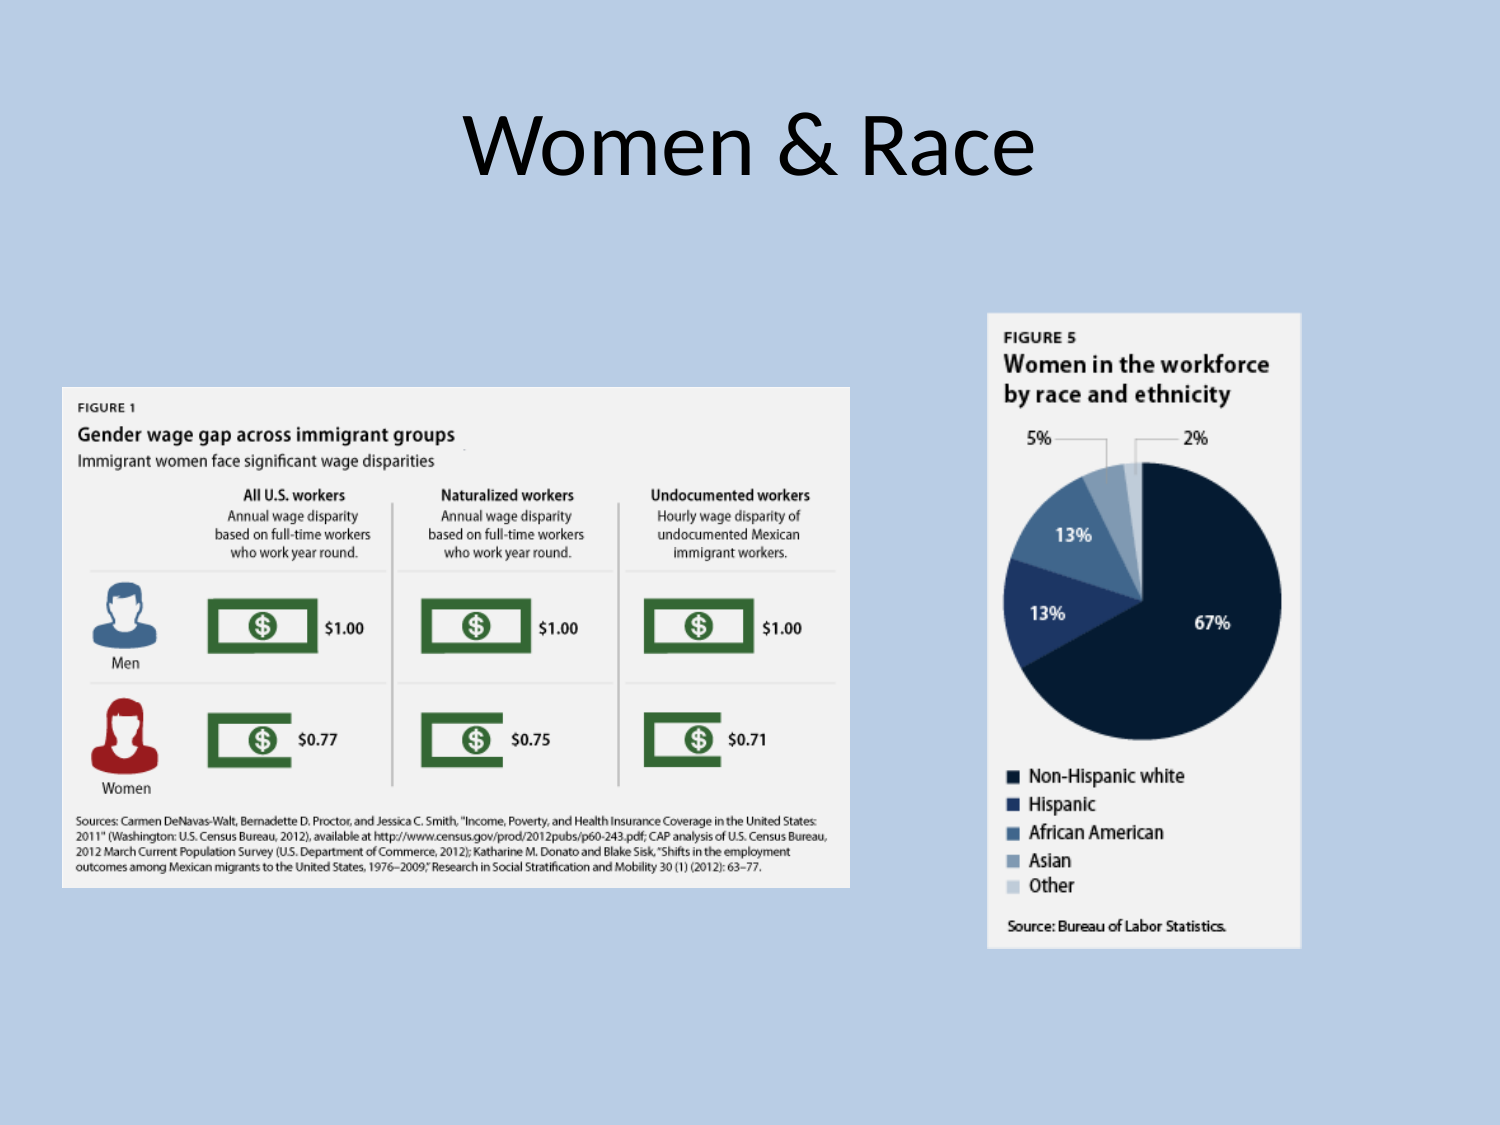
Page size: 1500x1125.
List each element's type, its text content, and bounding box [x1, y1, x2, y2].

title Women & Race [75, 45, 1425, 233]
picture [987, 312, 1302, 949]
picture [62, 387, 851, 889]
